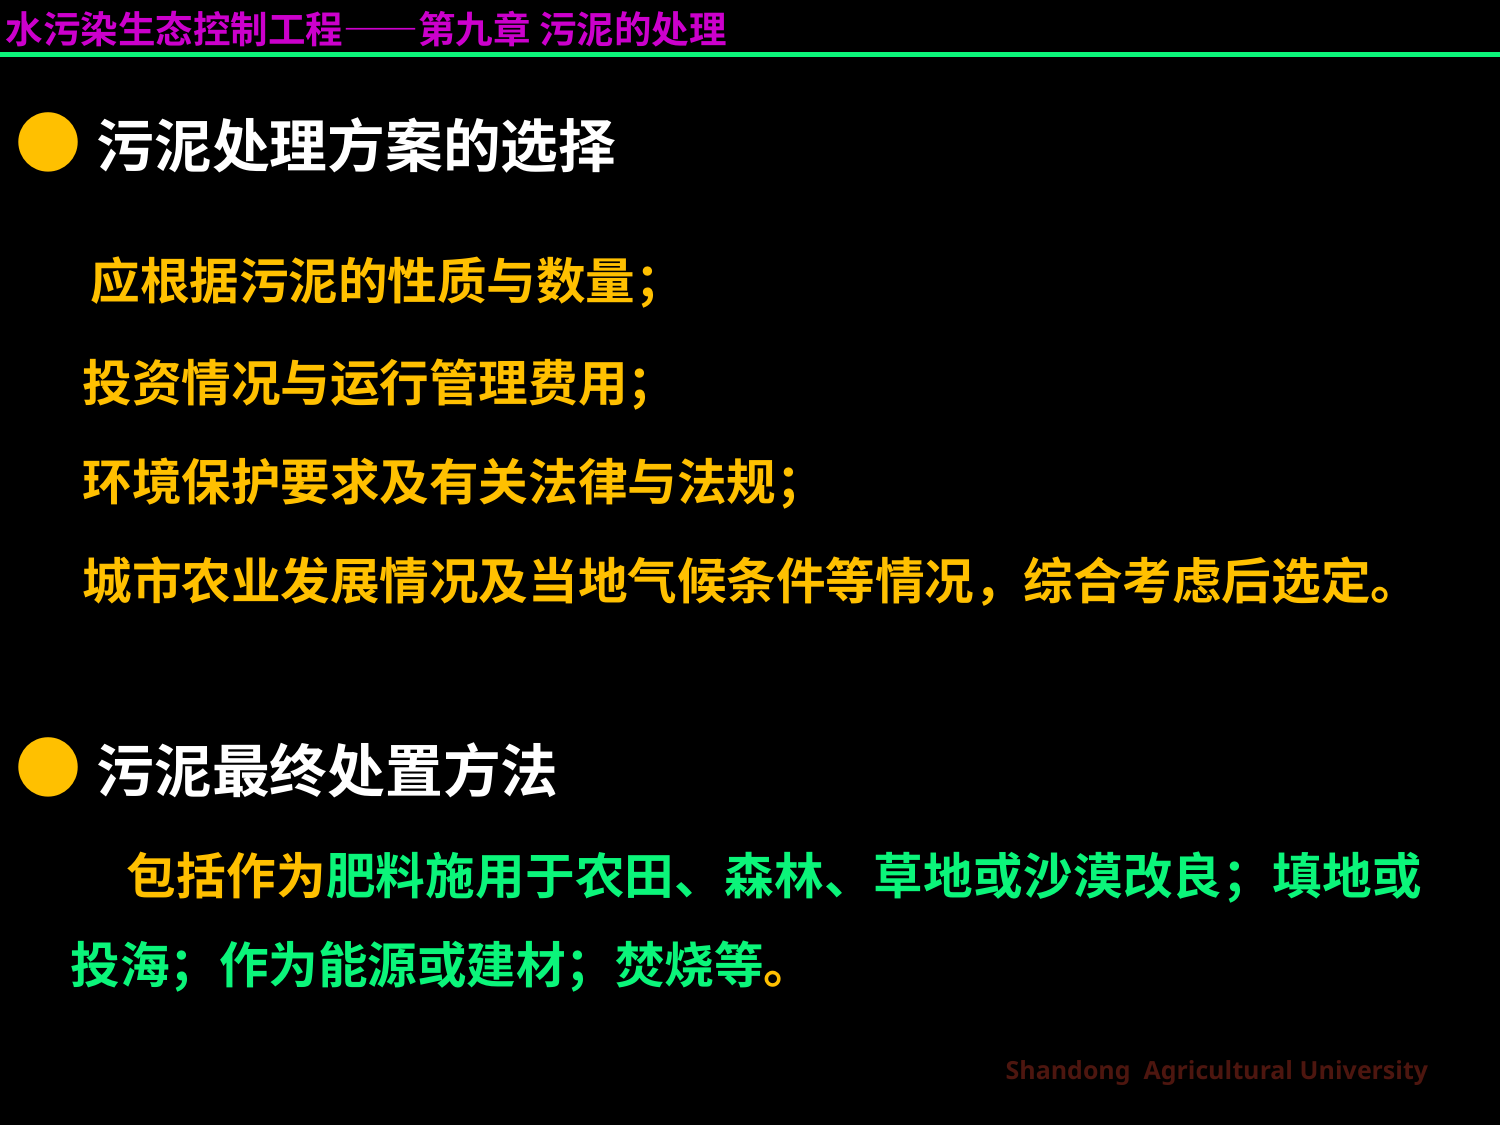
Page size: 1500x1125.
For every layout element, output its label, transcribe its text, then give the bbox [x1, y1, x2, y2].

list ●污泥处理方案的选择 应根据污泥的性质与数量； 投资情况与运行管理费用； 环境保护要求及有关法律与法规； 城市农业发展情况及当地气候条件等情况，综合考虑后选定。 ●污泥最终处置方法 包括作为肥料施用于农田、森林、草地或沙漠改良；填地或投海；作为能源或建材；焚烧等。 [0, 94, 1438, 1094]
